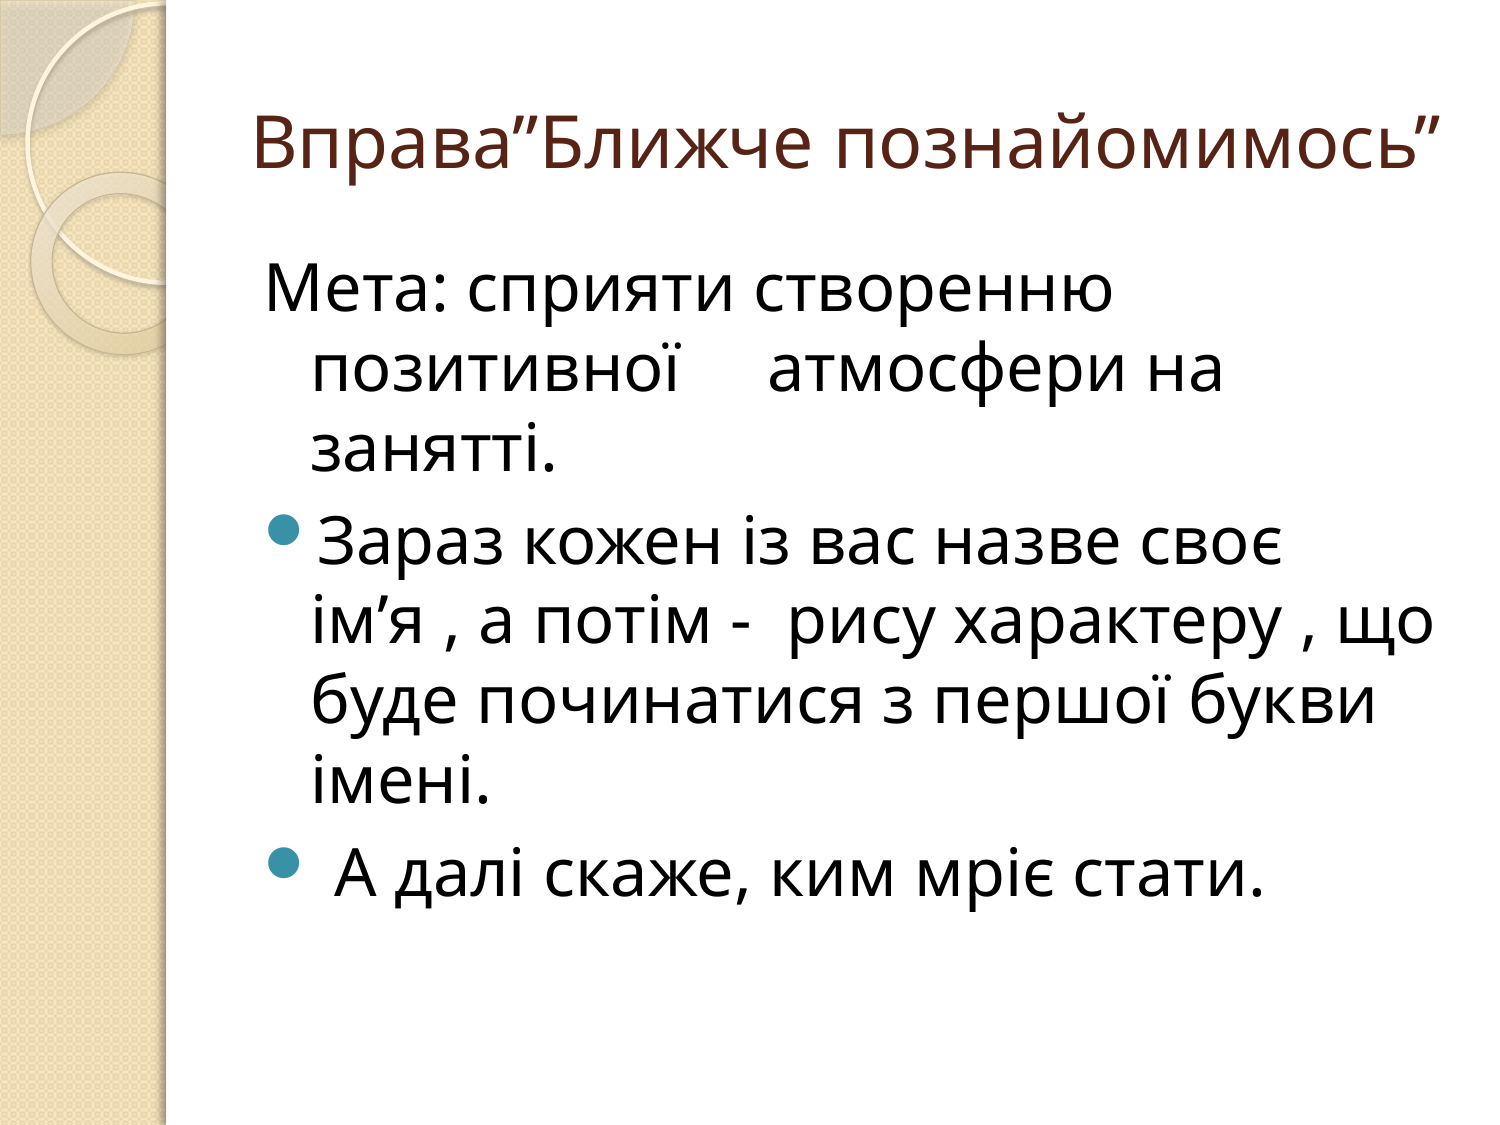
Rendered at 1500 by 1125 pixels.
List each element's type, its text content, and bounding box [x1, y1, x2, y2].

title Вправа”Ближче познайомимось” [235, 45, 1466, 233]
list Мета: сприяти створенню позитивної атмосфери на занятті. Зараз кожен із вас назве своє ім’я , а потім - рису характеру , що буде починатися з першої букви імені. А далі скаже, ким мріє стати. [235, 237, 1466, 1026]
